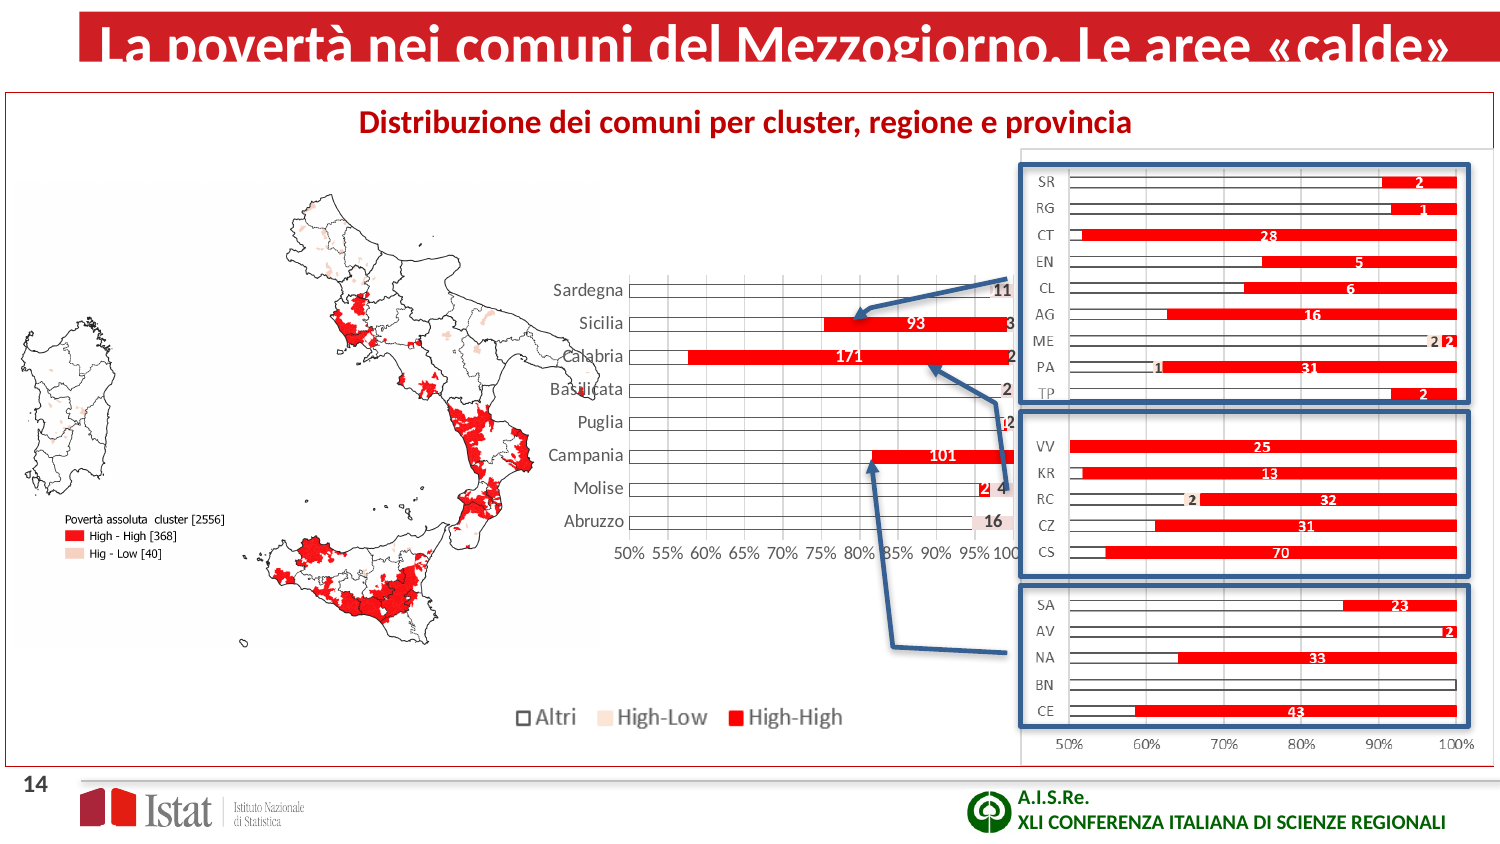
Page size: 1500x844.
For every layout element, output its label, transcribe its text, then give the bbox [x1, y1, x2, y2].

picture [11, 164, 601, 651]
text_box [885, 591, 1008, 654]
picture [80, 788, 304, 827]
title La povertà nei comuni del Mezzogiorno. Le aree «calde» [84, 0, 1500, 71]
chart [548, 269, 1020, 583]
picture [1020, 148, 1495, 767]
text_box Distribuzione dei comuni per cluster, regione e provincia [5, 92, 1494, 767]
picture [510, 699, 847, 734]
slide_number 14 [5, 758, 65, 807]
picture [966, 789, 1013, 835]
